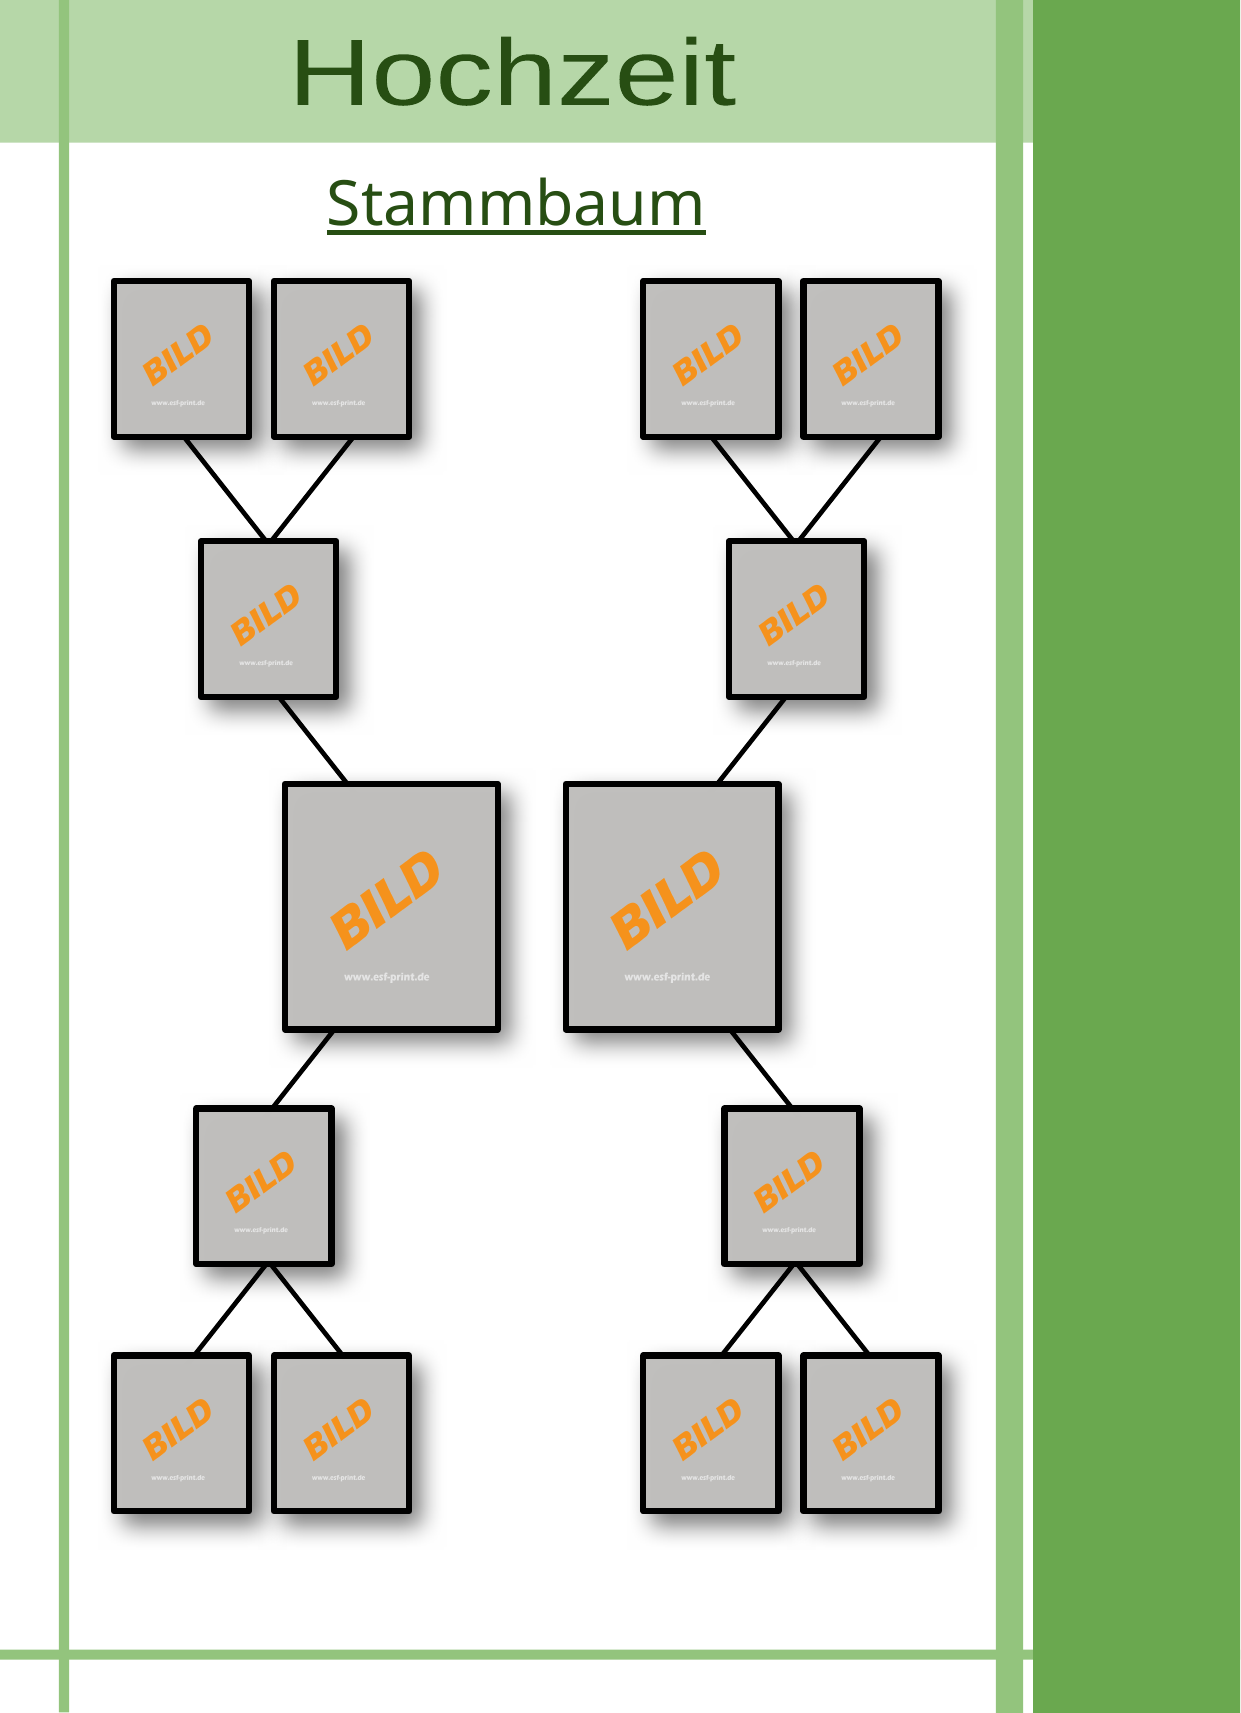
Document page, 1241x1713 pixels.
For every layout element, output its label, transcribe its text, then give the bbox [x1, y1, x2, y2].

picture [116, 1358, 246, 1509]
text_box [1024, 0, 1033, 143]
text_box [58, 0, 70, 1649]
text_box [708, 683, 797, 796]
picture [287, 786, 495, 1027]
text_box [268, 683, 357, 796]
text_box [181, 1260, 269, 1373]
picture [203, 544, 334, 695]
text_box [718, 1015, 807, 1127]
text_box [780, 1363, 797, 1373]
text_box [784, 1247, 873, 1359]
picture [731, 544, 862, 695]
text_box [272, 439, 357, 545]
text_box [58, 1660, 70, 1713]
picture [727, 1111, 857, 1262]
picture [199, 1111, 329, 1262]
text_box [257, 1247, 346, 1359]
text_box Stammbaum [136, 160, 897, 293]
picture [806, 283, 936, 434]
text_box [1033, 0, 1241, 1713]
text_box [181, 433, 269, 545]
text_box [0, 0, 58, 143]
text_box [708, 433, 797, 545]
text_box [708, 1260, 779, 1360]
picture [568, 786, 776, 1027]
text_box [801, 439, 884, 545]
picture [276, 283, 407, 434]
text_box [70, 0, 995, 143]
picture [806, 1358, 936, 1509]
picture [646, 283, 776, 434]
text_box [995, 0, 1024, 1713]
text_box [257, 1015, 346, 1127]
picture [276, 1358, 407, 1509]
text_box [1024, 1649, 1033, 1660]
picture [116, 283, 246, 434]
picture [646, 1358, 776, 1509]
text_box [0, 1649, 995, 1660]
